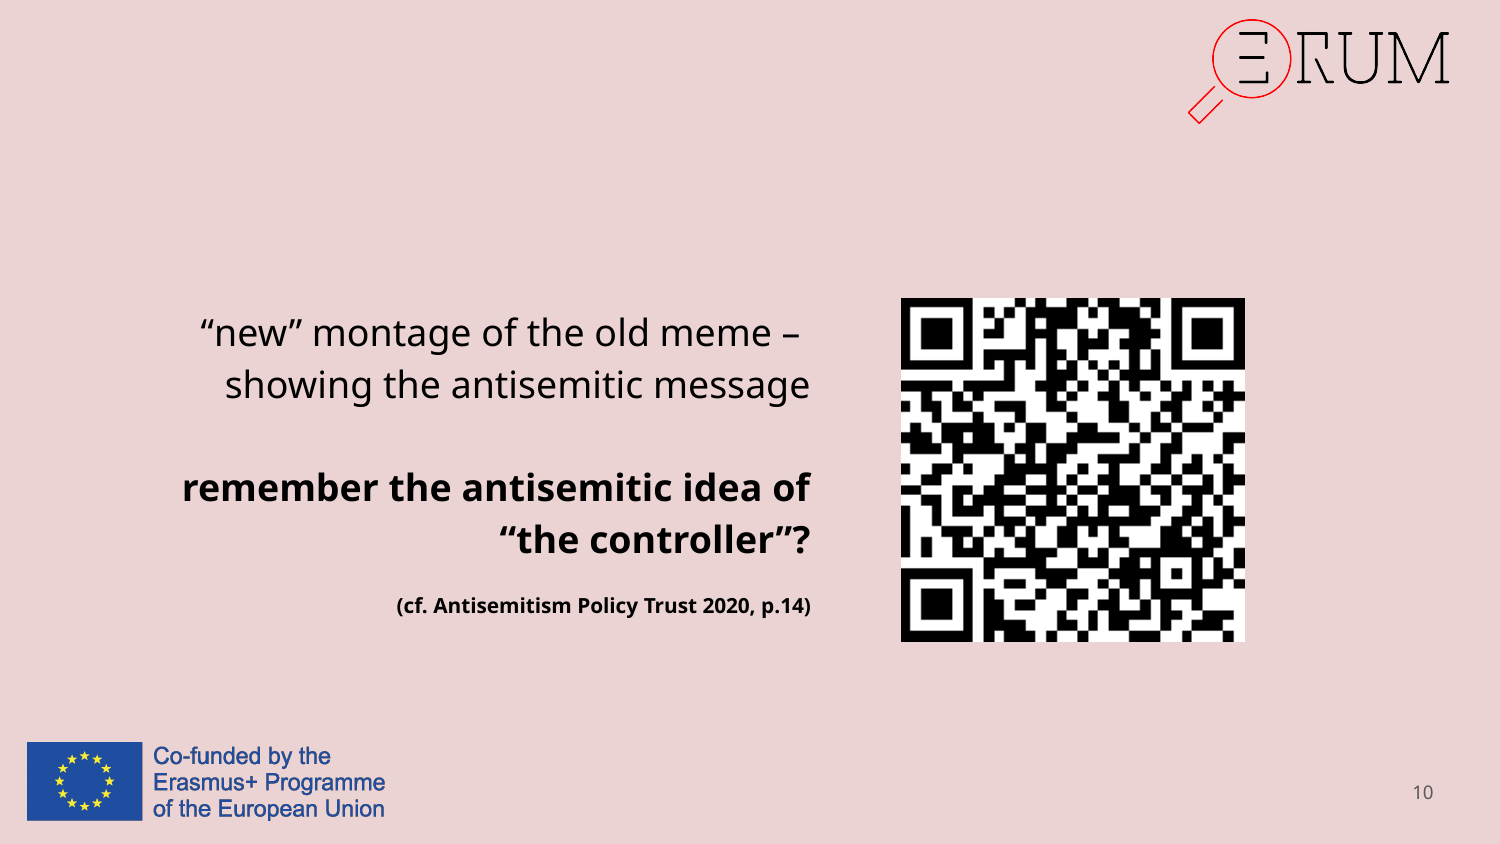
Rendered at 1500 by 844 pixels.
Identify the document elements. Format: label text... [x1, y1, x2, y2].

picture [1136, 0, 1500, 137]
picture [27, 742, 385, 821]
slide_number 10 [1358, 761, 1449, 826]
picture [900, 297, 1246, 642]
list “new” montage of the old meme – showing the antisemitic message remember the antisemitic idea of “the controller”? (cf. Antisemitism Policy Trust 2020, p.14) [41, 254, 826, 685]
